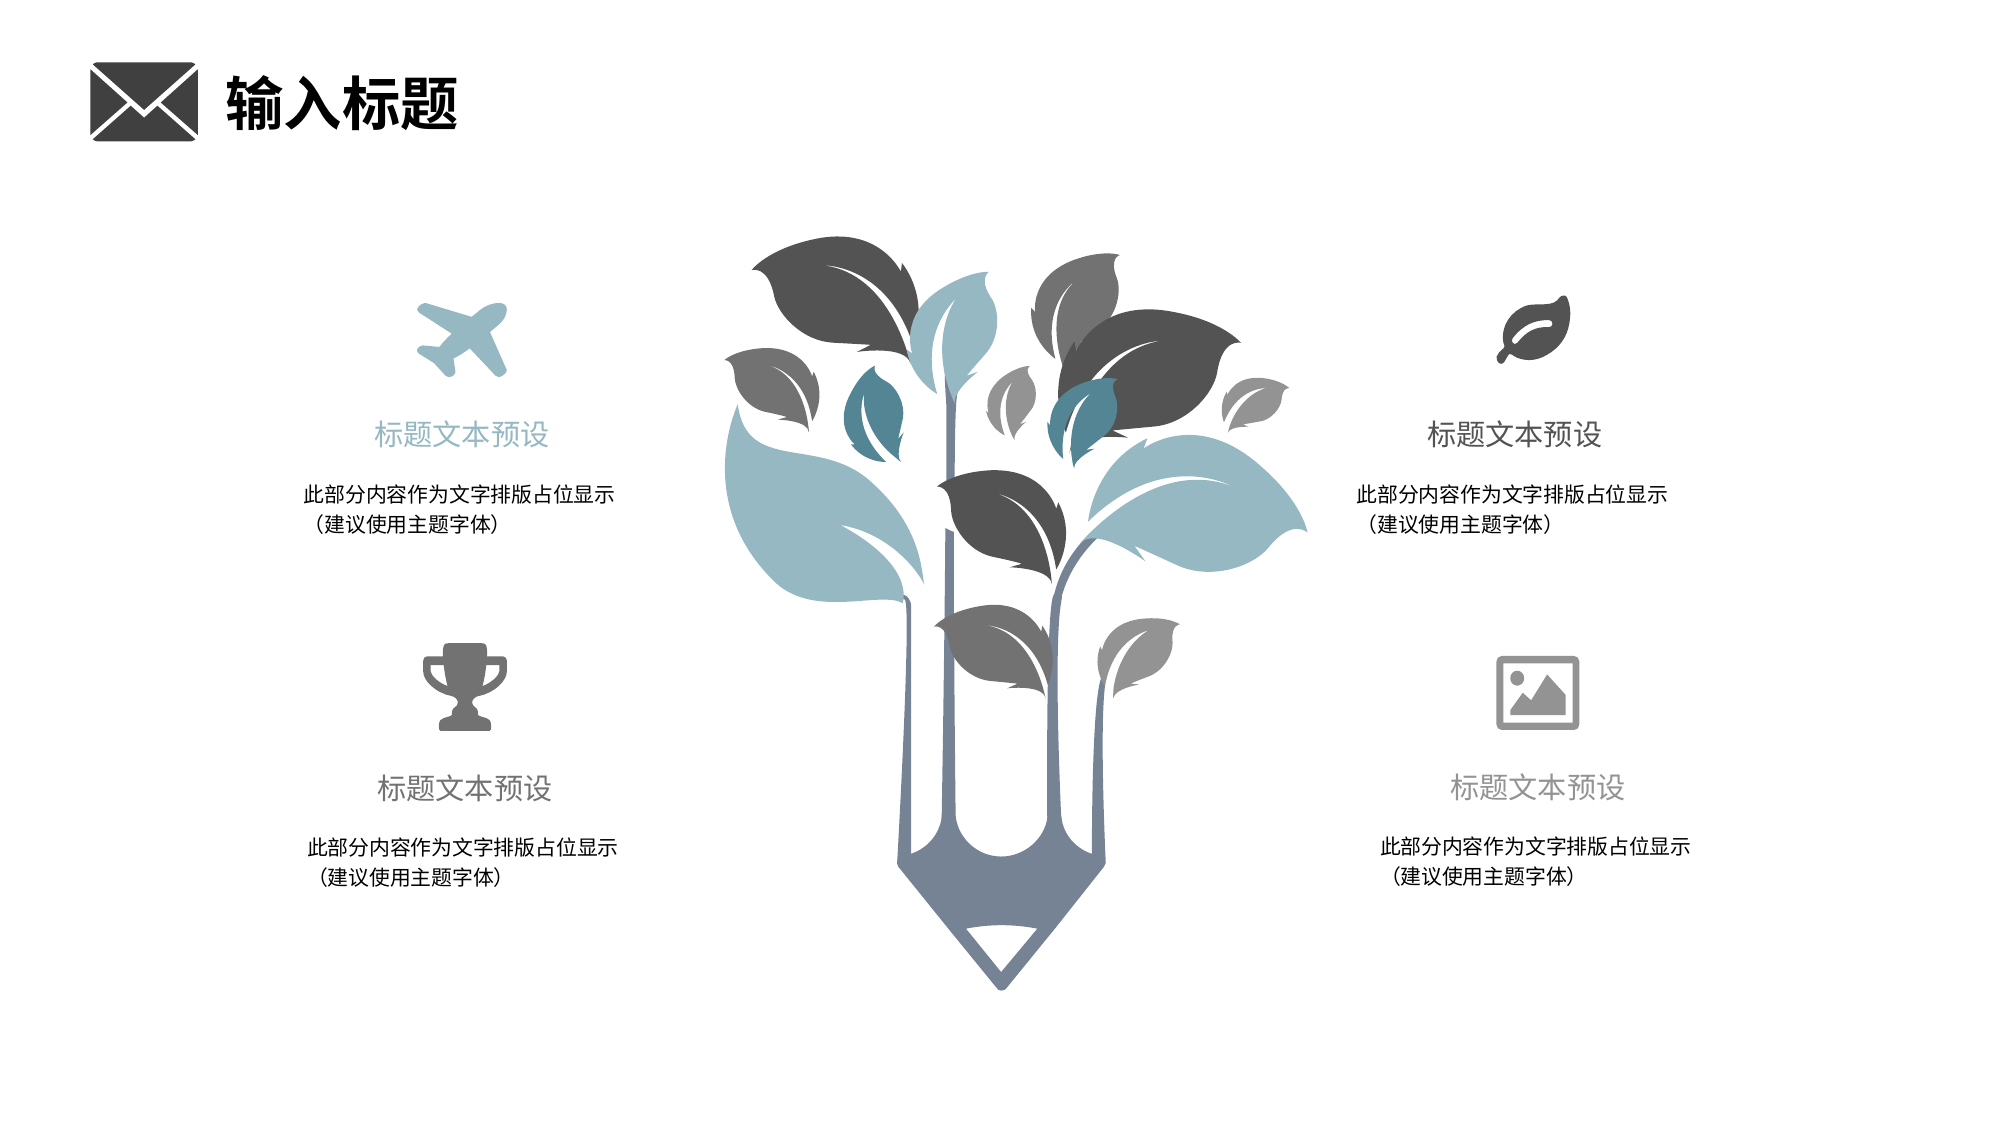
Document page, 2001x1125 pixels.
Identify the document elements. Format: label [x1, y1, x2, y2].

text_box [266, 216, 1734, 991]
text_box [90, 59, 481, 146]
